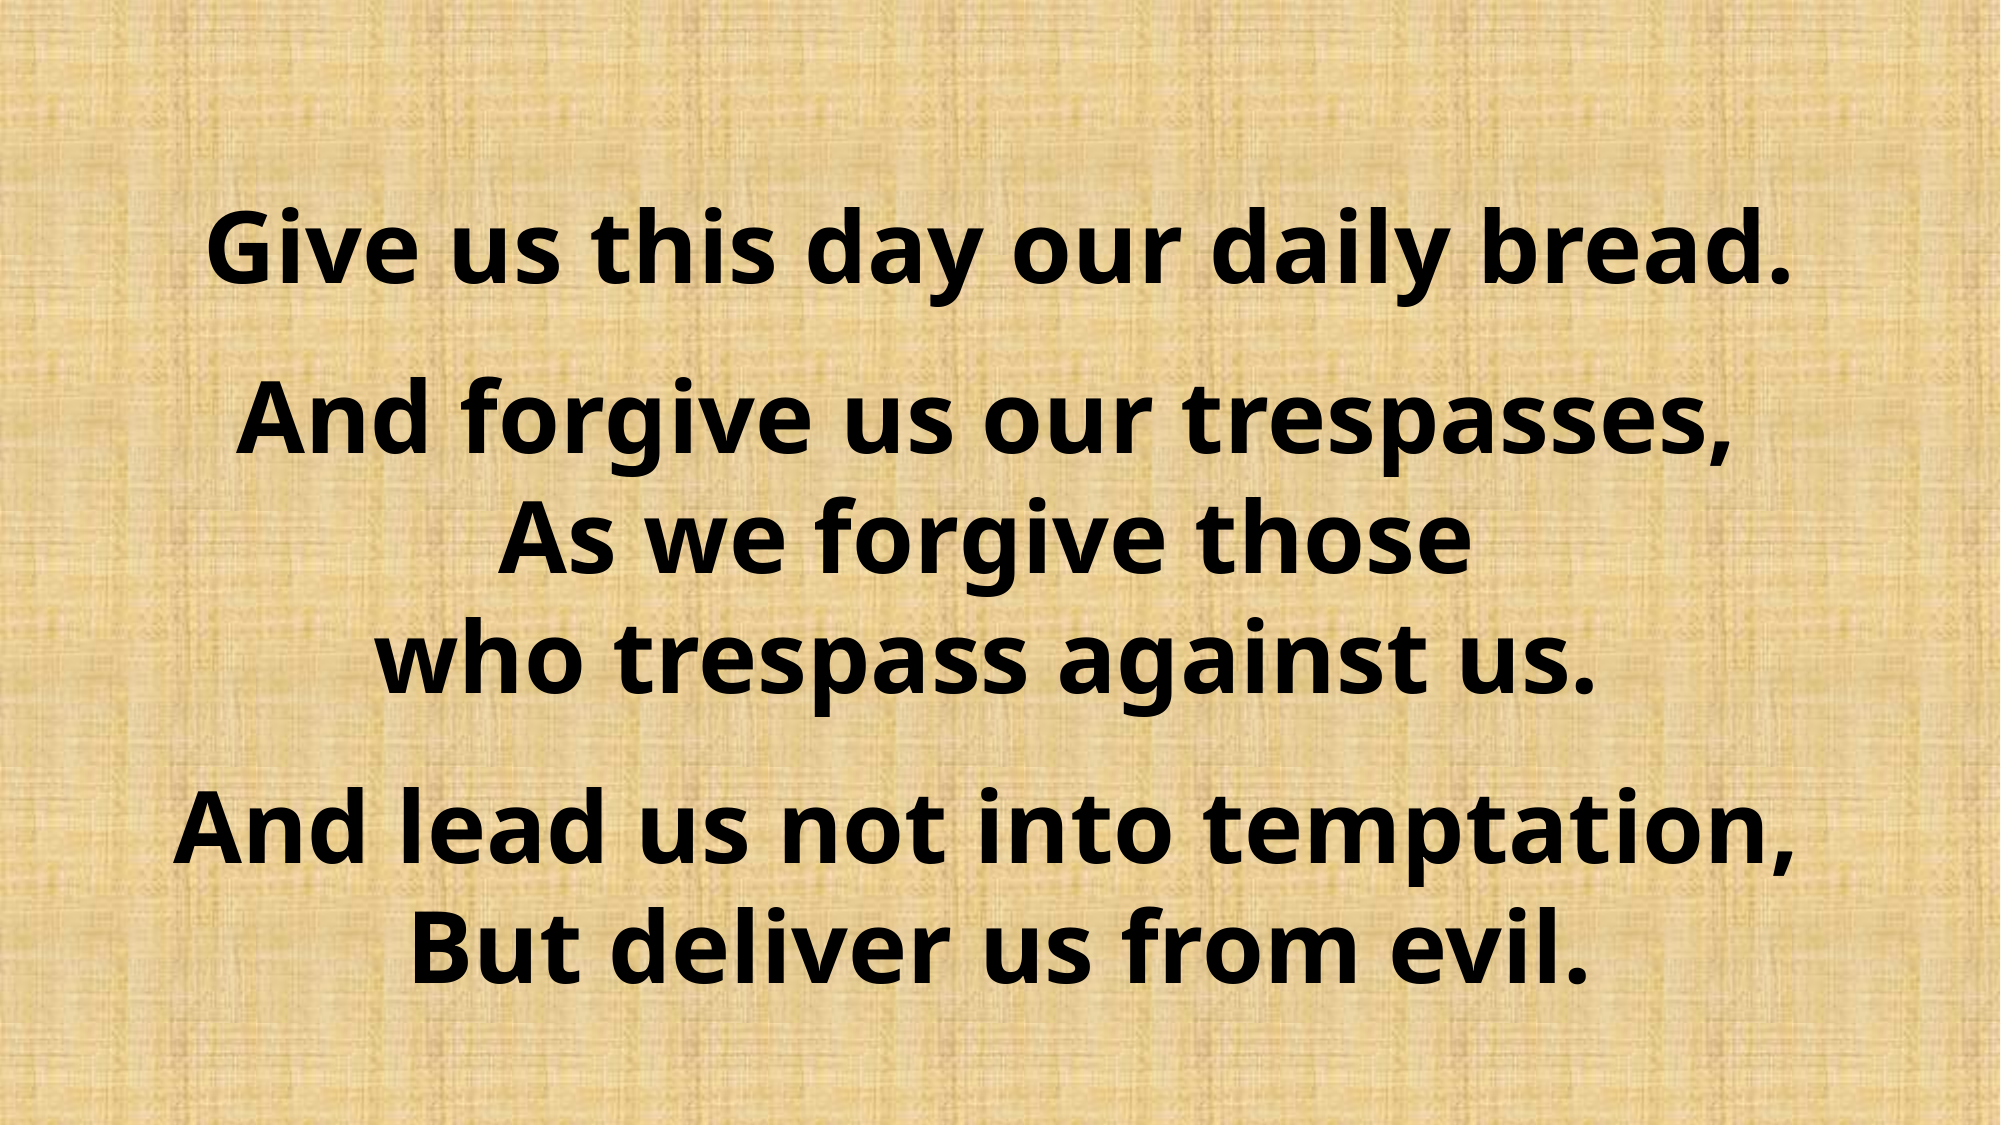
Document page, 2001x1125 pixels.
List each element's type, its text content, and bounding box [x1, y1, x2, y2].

picture [0, 0, 2001, 1125]
text_box Give us this day our daily bread. And forgive us our trespasses, As we forgive those who trespass against us. And lead us not into temptation, But deliver us from evil. [0, 176, 2000, 1125]
